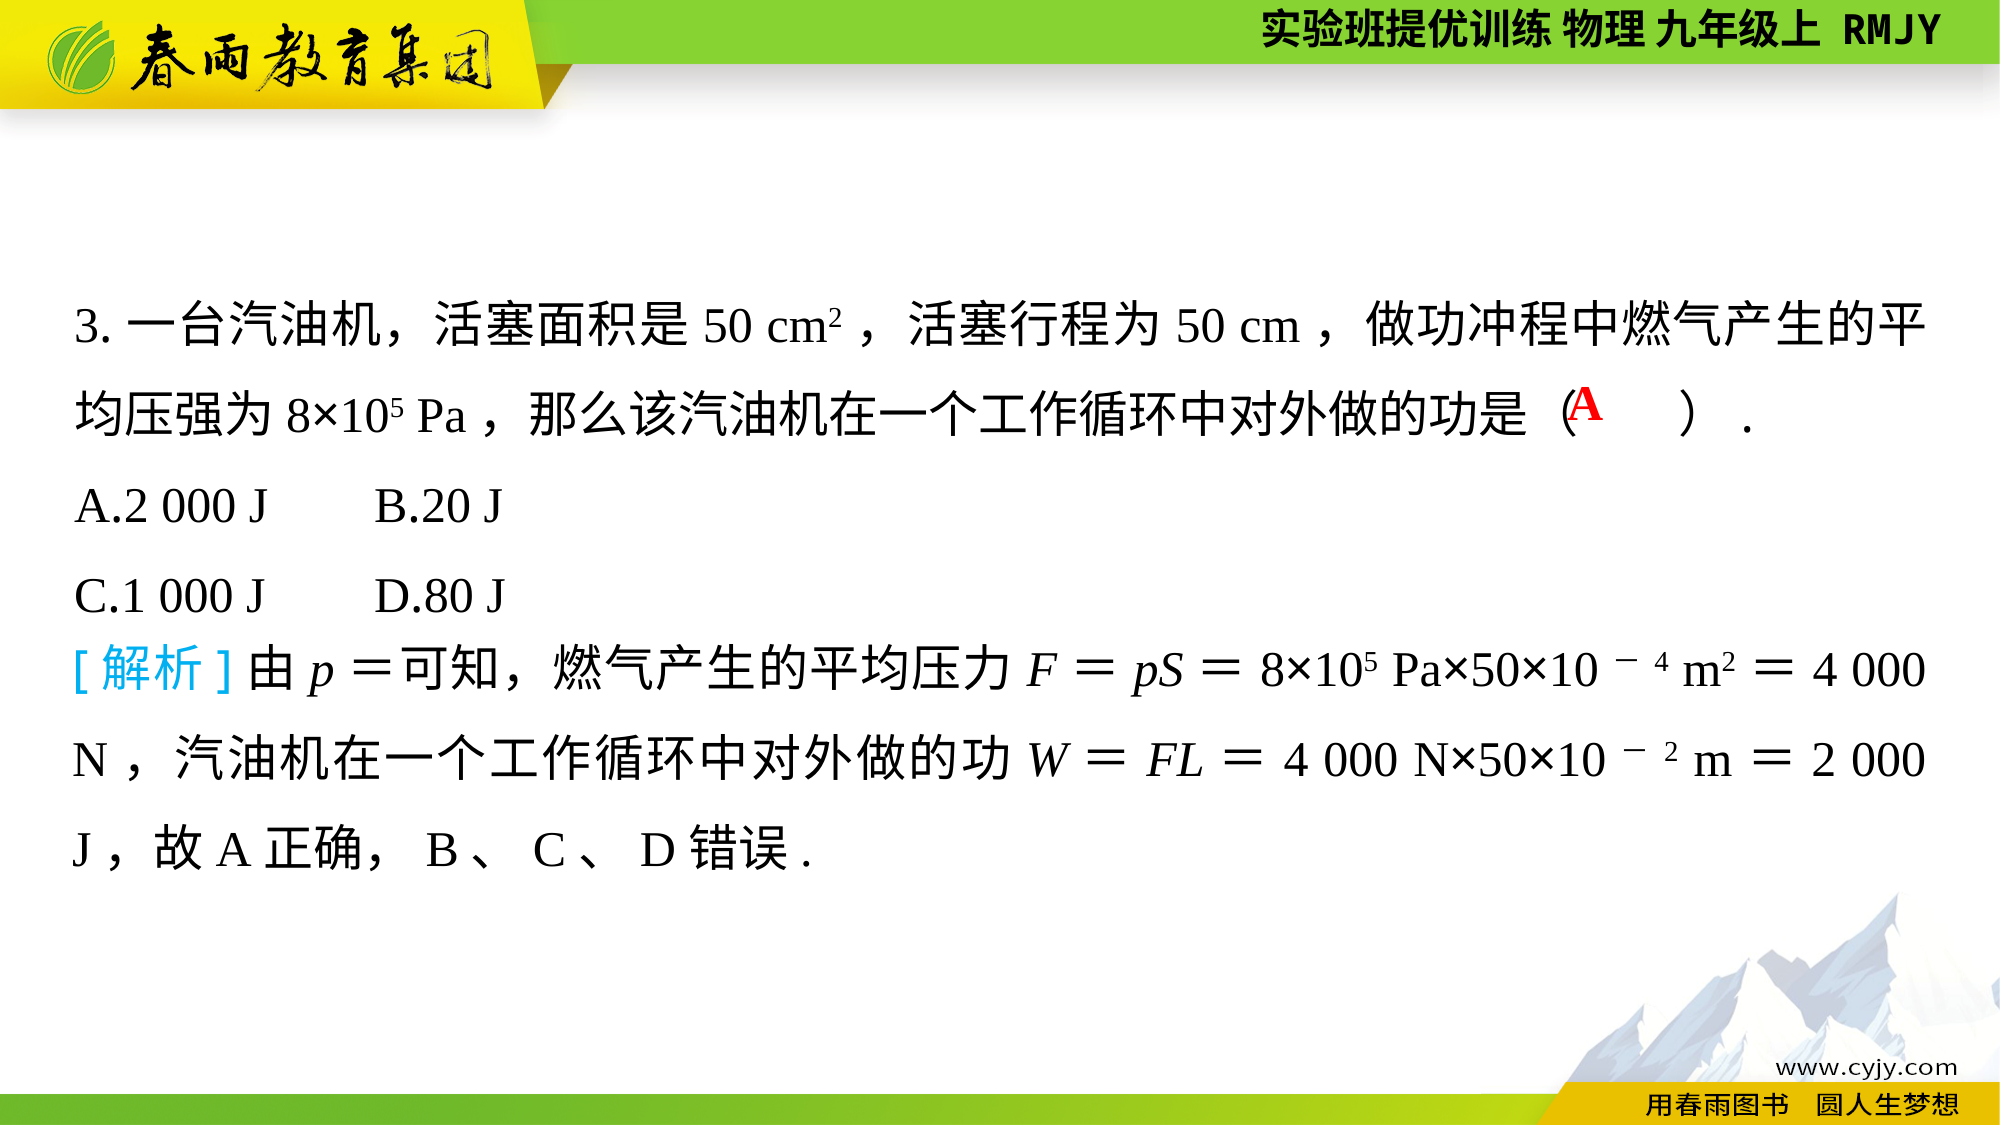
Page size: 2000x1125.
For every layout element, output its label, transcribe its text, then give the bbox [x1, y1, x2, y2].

list 3.一台汽油机，活塞面积是50 cm2，活塞行程为50 cm，做功冲程中燃气产生的平均压强为8×105 Pa，那么该汽油机在一个工作循环中对外做的功是（ ）. A.2 000 J B.20 J C.1 000 J D.80 J [59, 255, 1944, 634]
picture [0, 0, 2000, 1125]
text_box A [1552, 363, 1619, 439]
